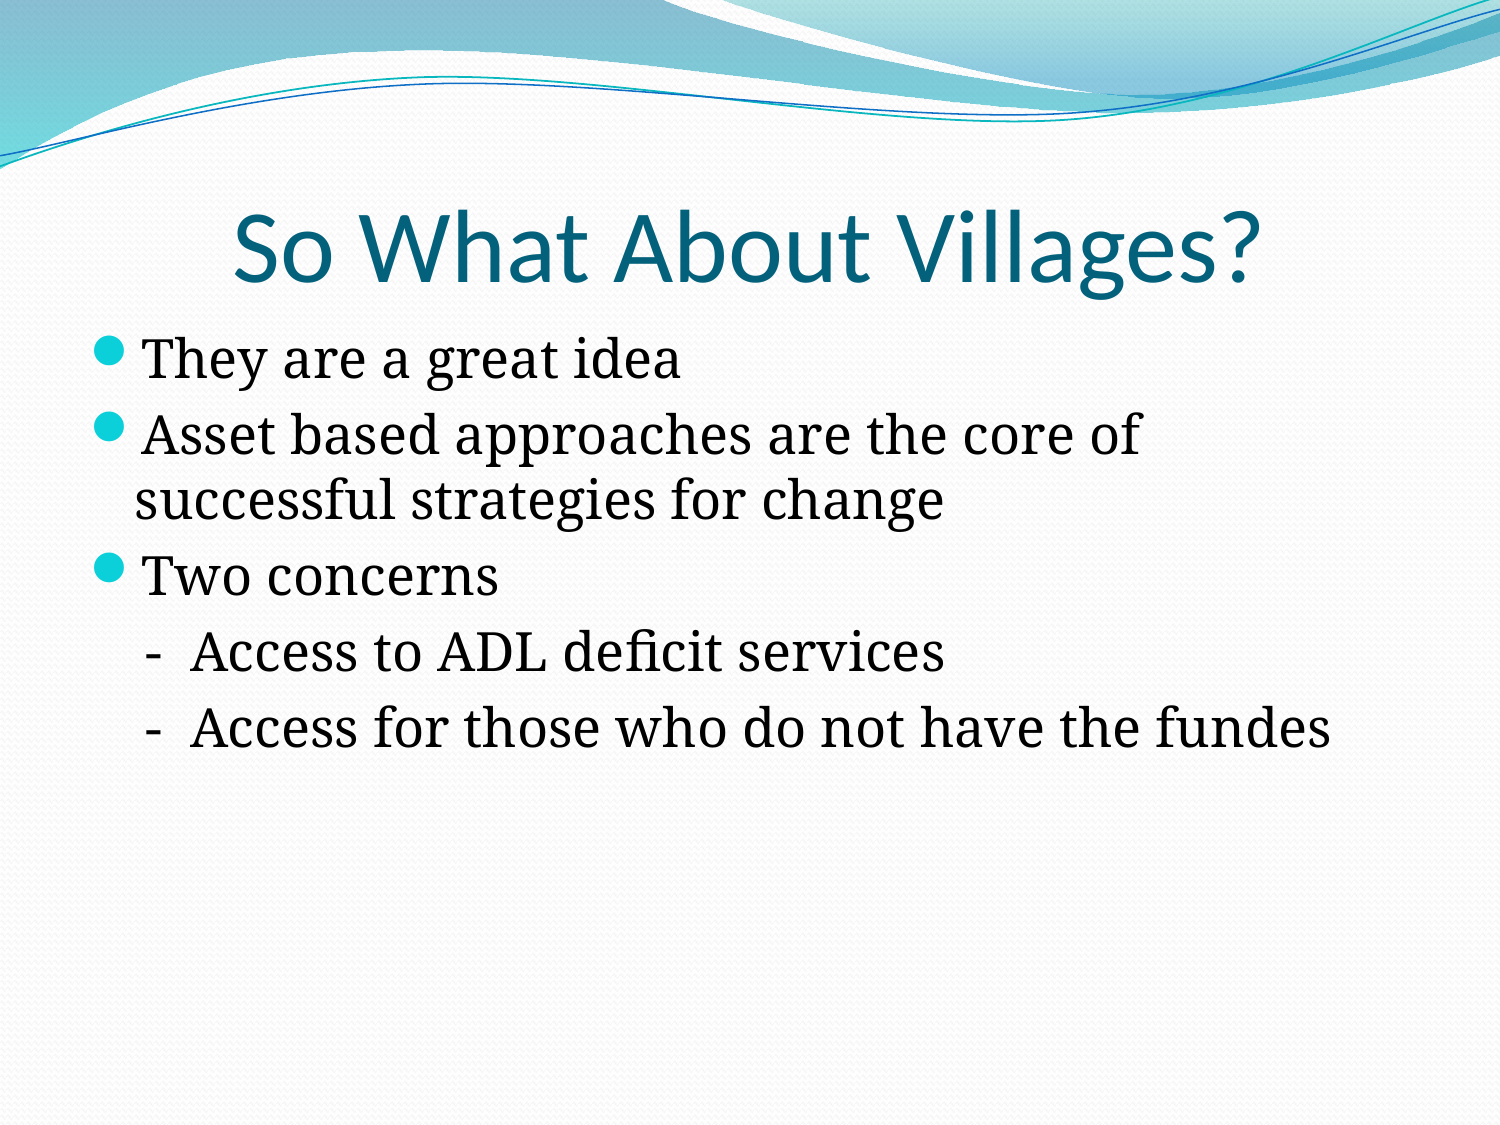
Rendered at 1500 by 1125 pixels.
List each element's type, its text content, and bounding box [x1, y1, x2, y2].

list They are a great idea Asset based approaches are the core of successful strategies for change Two concerns - Access to ADL deficit services - Access for those who do not have the fundes [75, 317, 1425, 1038]
title So What About Villages? [75, 115, 1425, 303]
